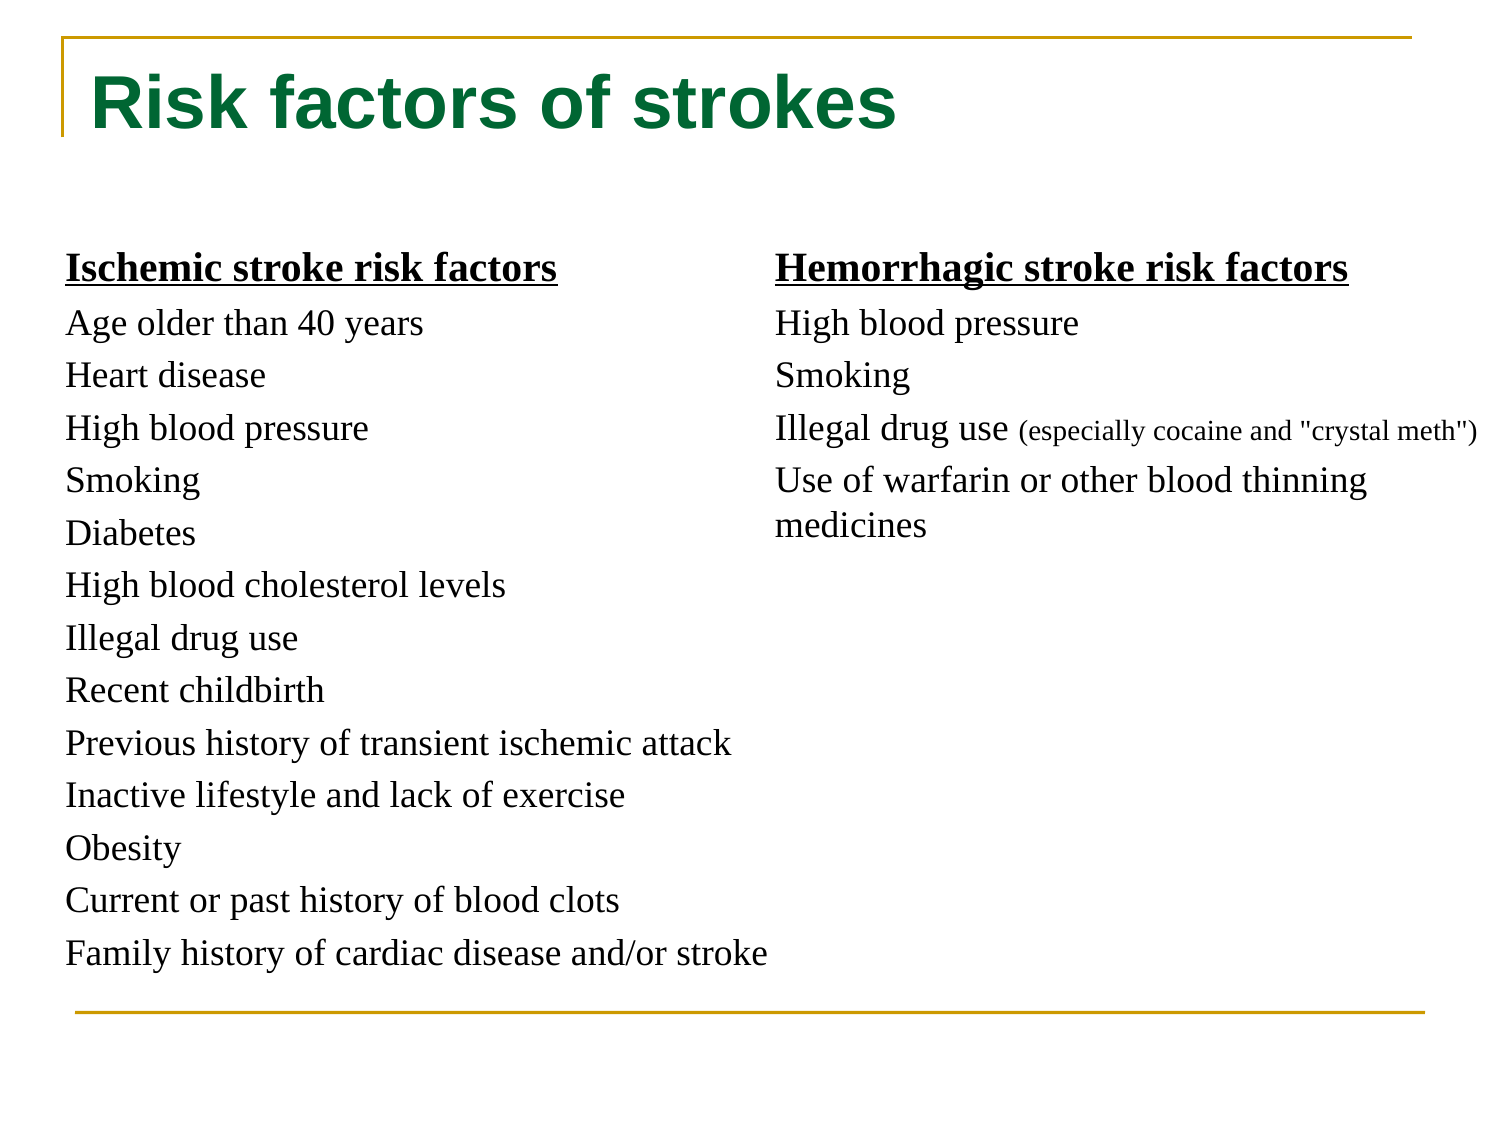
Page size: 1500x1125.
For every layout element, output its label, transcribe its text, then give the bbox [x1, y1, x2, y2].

title Risk factors of strokes [75, 45, 1425, 233]
list Ischemic stroke risk factors Age older than 40 years Heart disease High blood pressure Smoking Diabetes High blood cholesterol levels Illegal drug use Recent childbirth Previous history of transient ischemic attack Inactive lifestyle and lack of exercise Obesity Current or past history of blood clots Family history of cardiac disease and/or stroke Hemorrhagic stroke risk factors High blood pressure Smoking Illegal drug use (especially cocaine and "crystal meth") Use of warfarin or other blood thinning medicines [50, 232, 1500, 1013]
